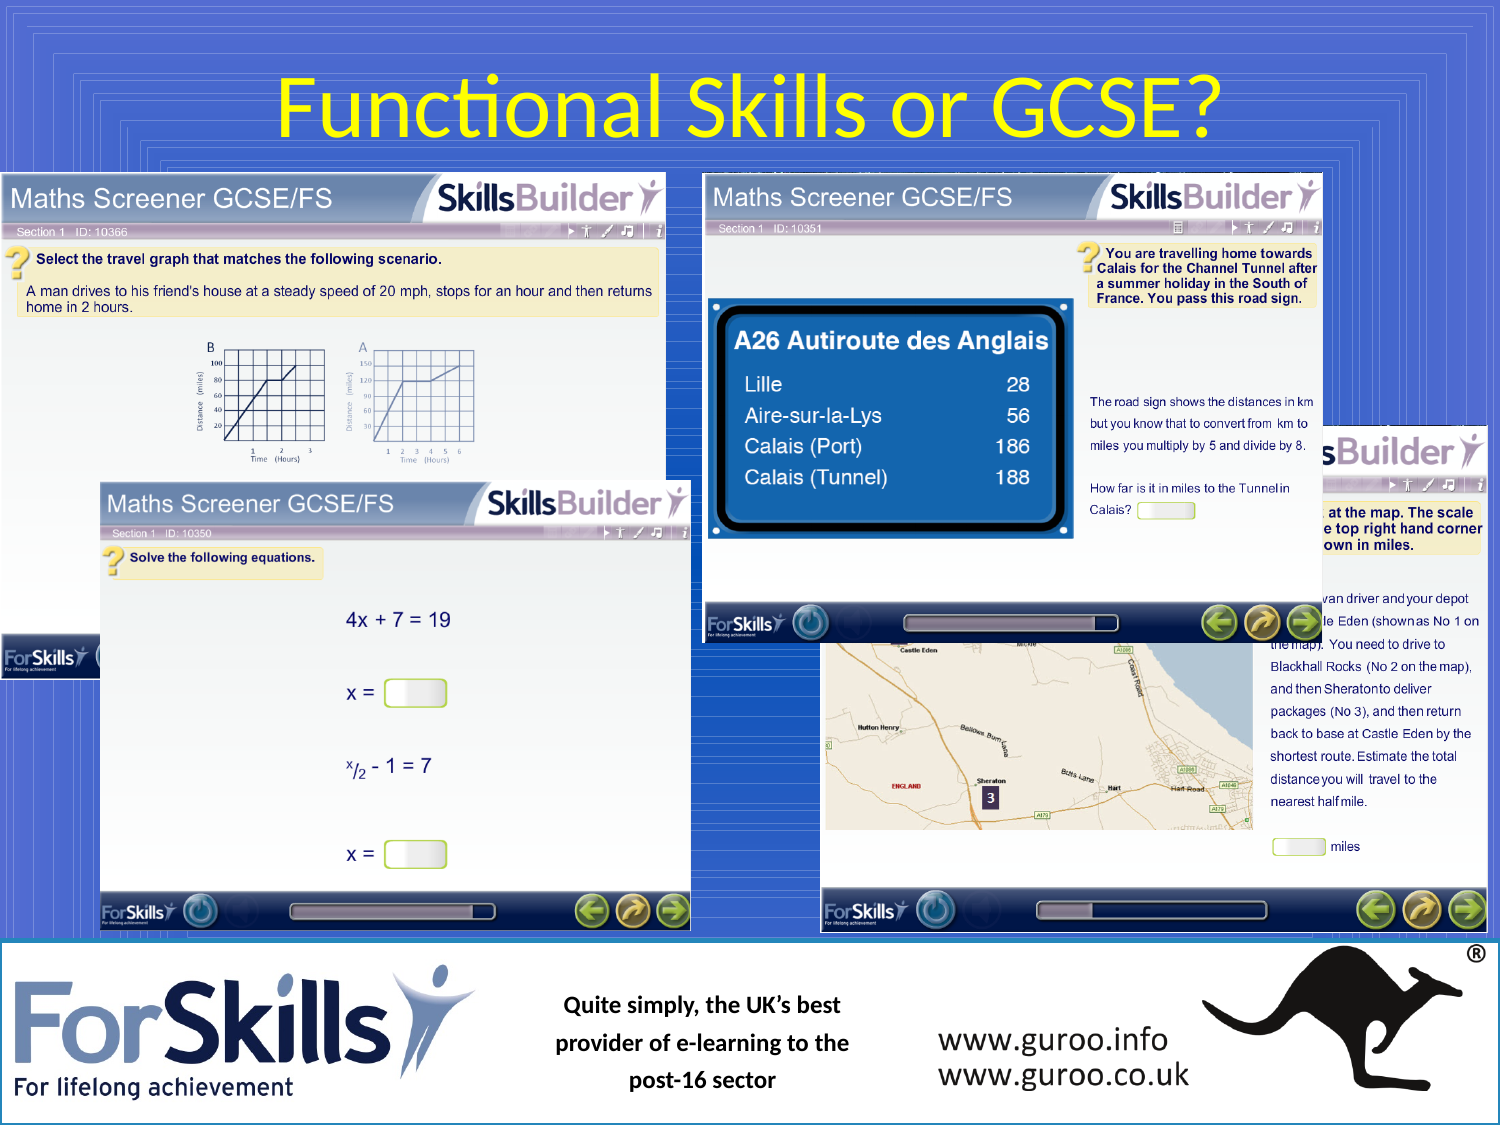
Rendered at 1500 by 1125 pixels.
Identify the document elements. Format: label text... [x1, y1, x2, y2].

picture [0, 172, 692, 931]
picture [938, 943, 1486, 1091]
picture [10, 959, 479, 1103]
title Functional Skills or GCSE? [76, 7, 1427, 195]
picture [702, 172, 1488, 933]
